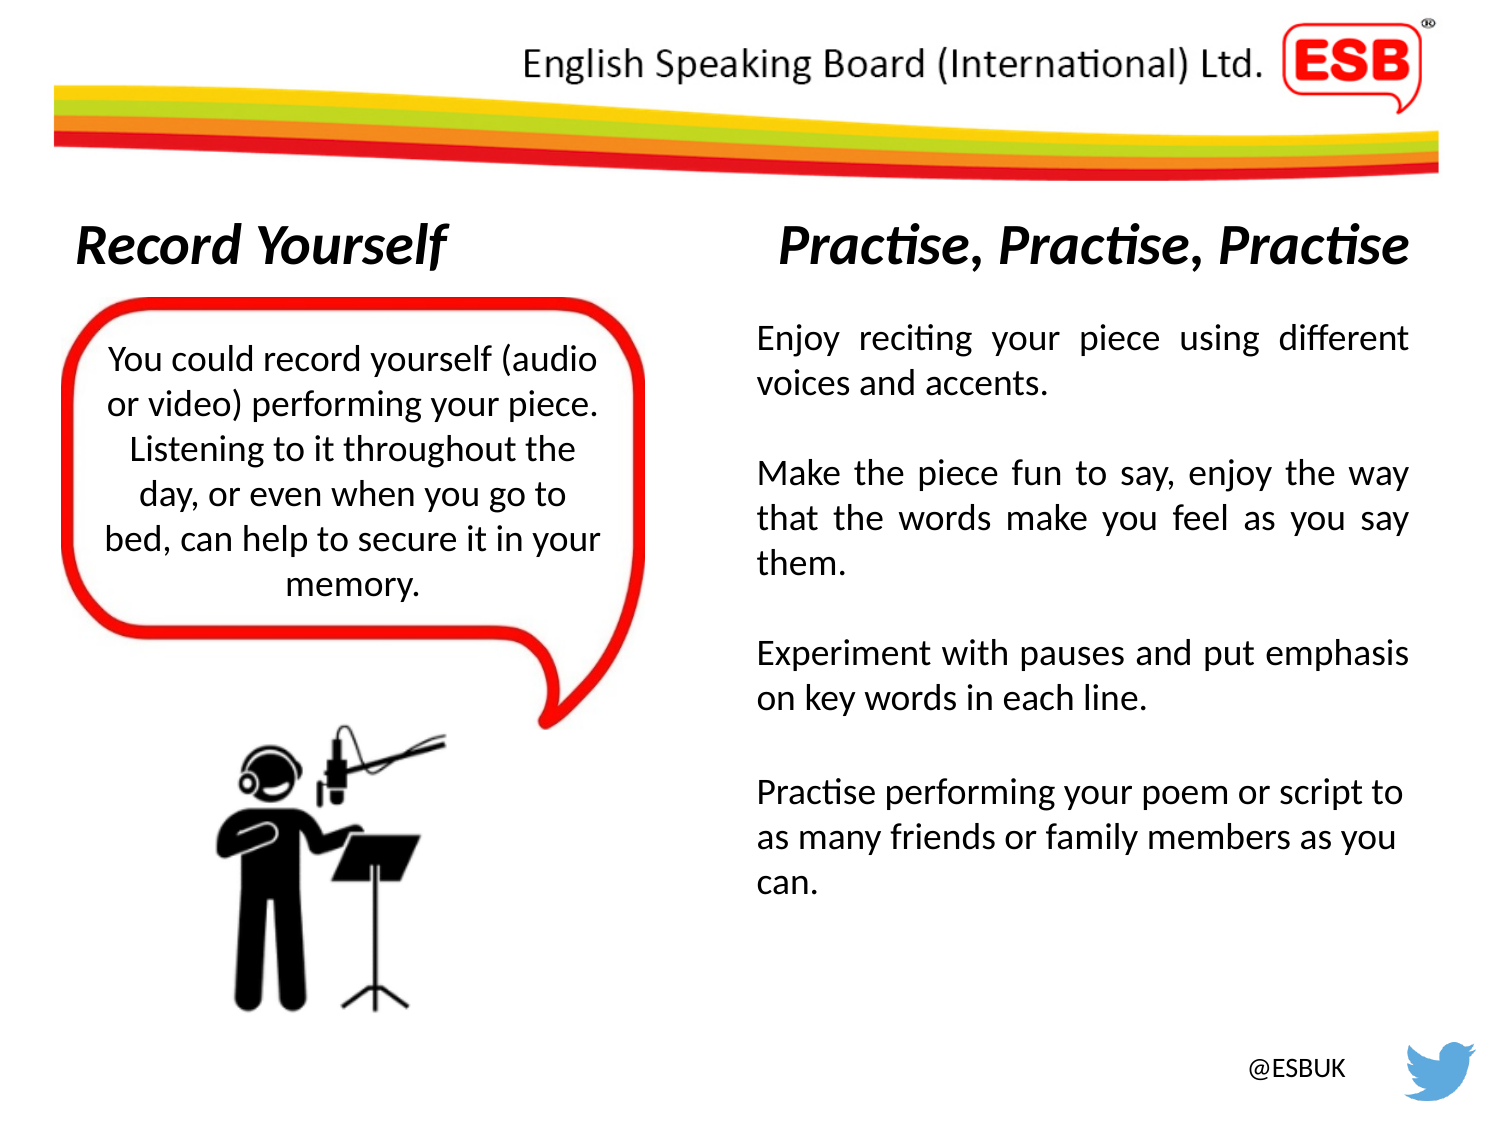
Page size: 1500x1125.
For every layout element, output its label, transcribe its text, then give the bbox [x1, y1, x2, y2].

picture [61, 297, 645, 1049]
text_box Record Yourself [61, 198, 663, 284]
text_box Enjoy reciting your piece using different voices and accents. Make the piece fun to say, enjoy the way that the words make you feel as you say them. Experiment with pauses and put emphasis on key words in each line. [741, 305, 1425, 725]
picture [0, 0, 1500, 189]
picture [1404, 1042, 1476, 1101]
text_box Practise, Practise, Practise [663, 198, 1425, 284]
text_box Practise performing your poem or script to as many friends or family members as you can. [741, 760, 1425, 955]
